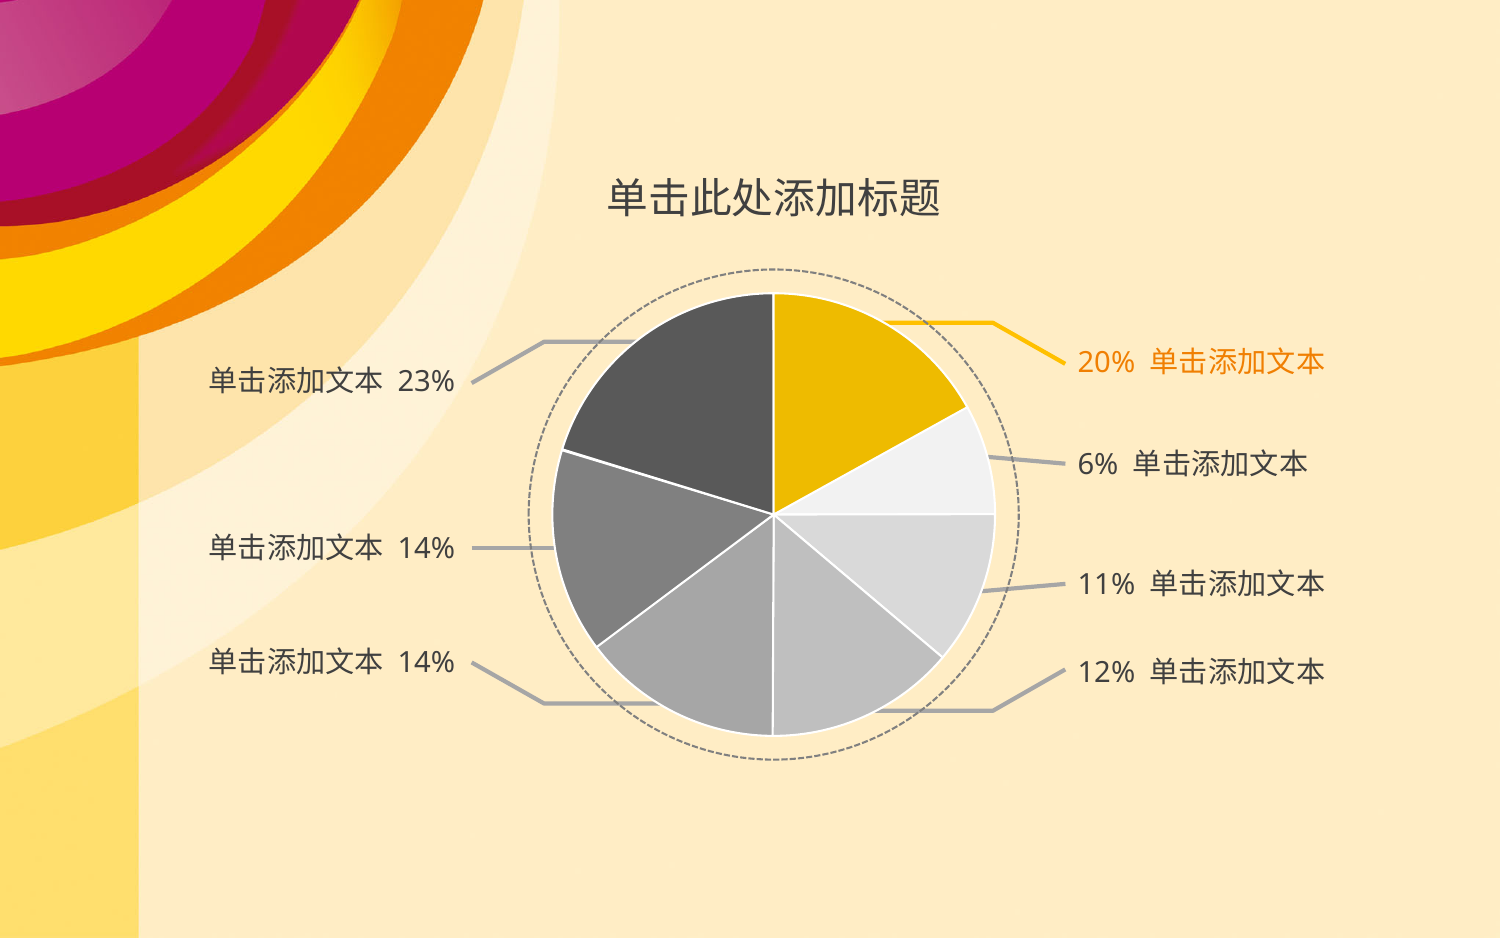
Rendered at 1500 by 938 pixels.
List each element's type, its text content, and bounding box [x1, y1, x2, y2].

text_box 单击此处添加标题 [507, 164, 1040, 229]
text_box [81, 341, 523, 704]
picture [0, 0, 1500, 938]
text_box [528, 269, 1019, 760]
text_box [1024, 322, 1454, 712]
